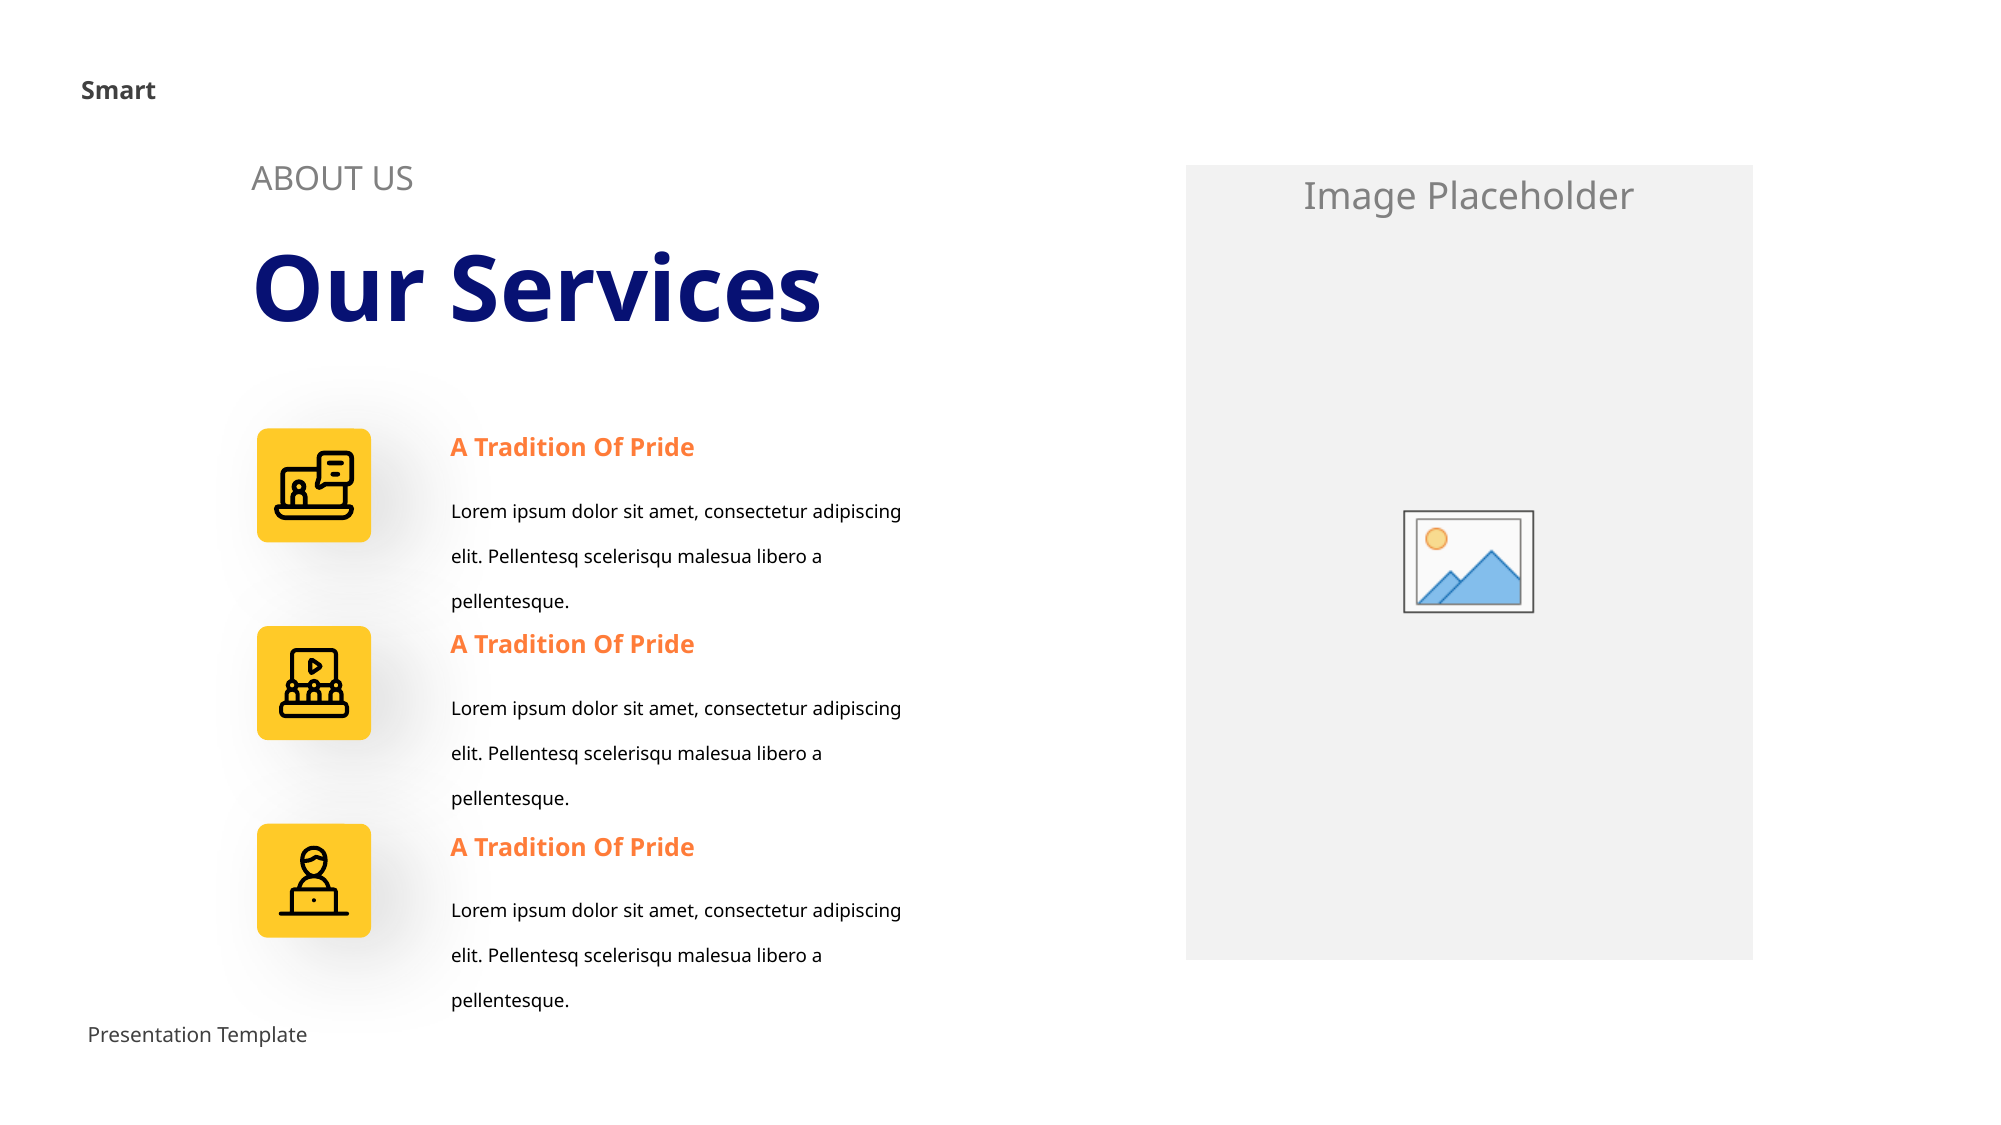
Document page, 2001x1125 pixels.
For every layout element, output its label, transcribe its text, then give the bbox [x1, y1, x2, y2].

text_box Lorem ipsum dolor sit amet, consectetur adipiscing elit. Pellentesq scelerisqu malesua libero a pellentesque. [436, 469, 952, 620]
text_box A Tradition Of Pride [435, 621, 726, 667]
text_box Presentation Template [72, 1014, 323, 1055]
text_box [279, 648, 350, 719]
text_box Our Services [236, 222, 1013, 348]
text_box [278, 845, 350, 916]
text_box A Tradition Of Pride [435, 823, 726, 869]
text_box [256, 427, 373, 544]
text_box A Tradition Of Pride [435, 424, 726, 470]
text_box [256, 625, 373, 742]
text_box Lorem ipsum dolor sit amet, consectetur adipiscing elit. Pellentesq scelerisqu malesua libero a pellentesque. [436, 868, 952, 1019]
picture [1185, 164, 1754, 961]
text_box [273, 450, 355, 521]
text_box [256, 822, 373, 939]
text_box ABOUT US [236, 149, 463, 205]
text_box Smart [66, 67, 172, 113]
text_box Lorem ipsum dolor sit amet, consectetur adipiscing elit. Pellentesq scelerisqu malesua libero a pellentesque. [436, 666, 952, 817]
